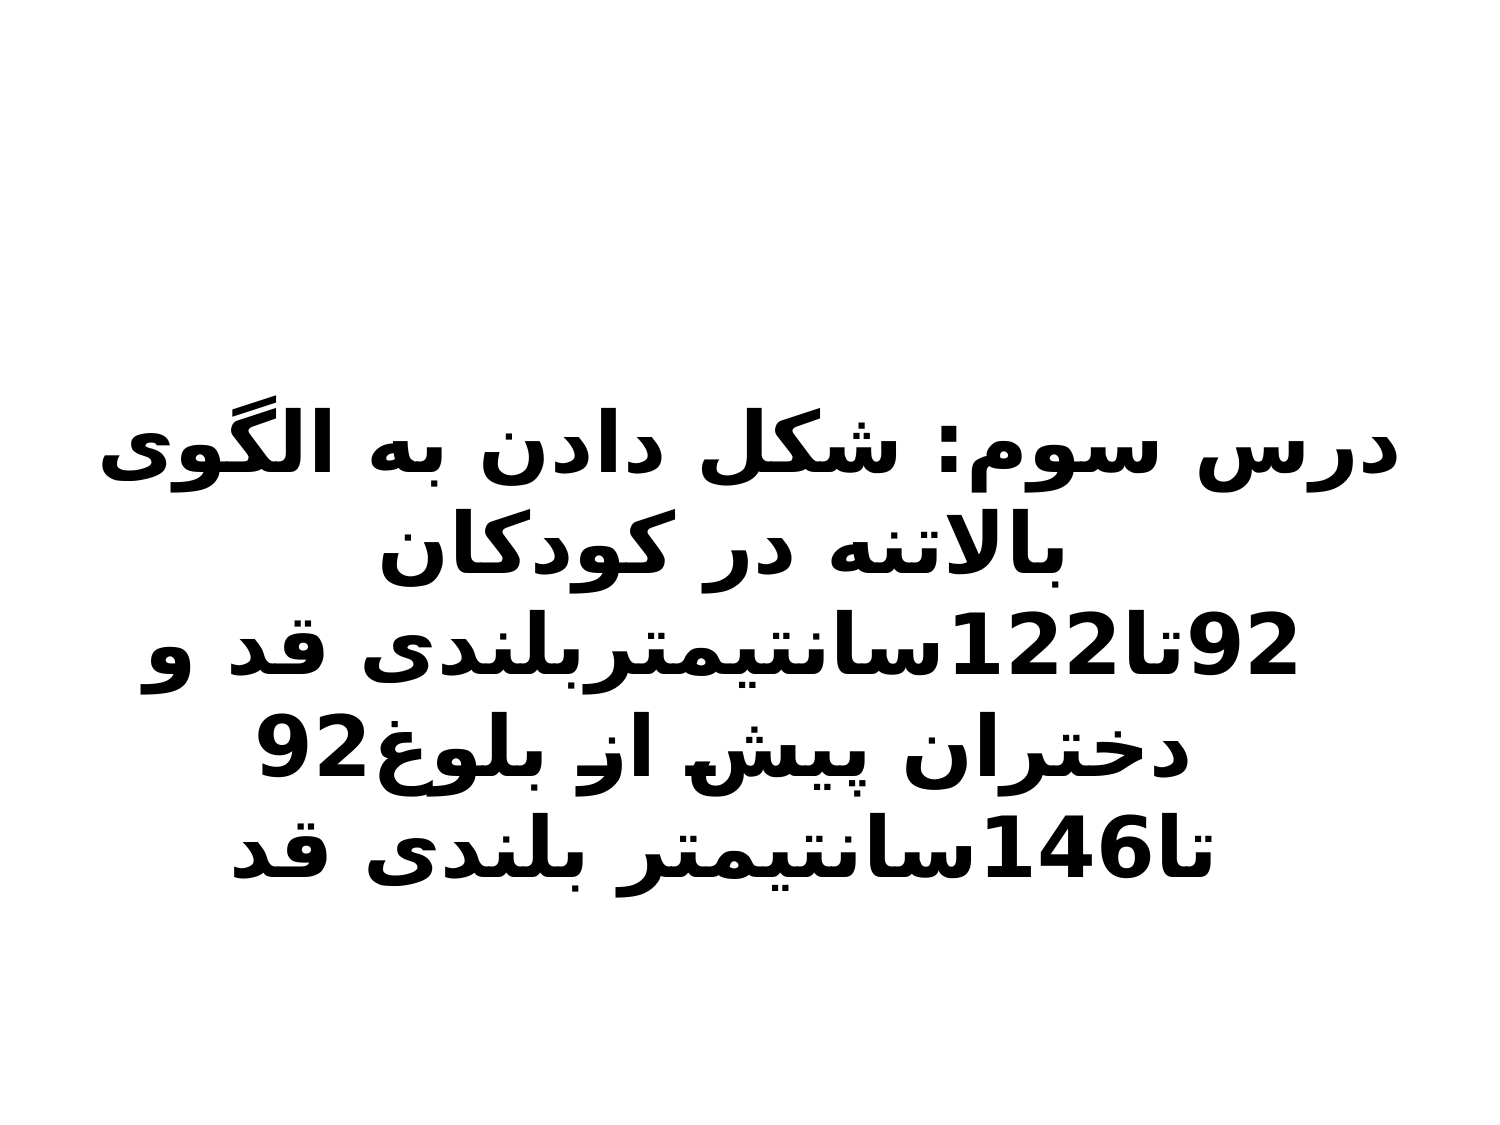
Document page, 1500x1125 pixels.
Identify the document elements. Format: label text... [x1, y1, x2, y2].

list درس سوم: شکل دادن به الگوی بالاتنه در کودکان 92تا122سانتیمتربلندی قد و دختران پیش از بلوغ92 تا146سانتیمتر بلندی قد [75, 262, 1425, 1005]
